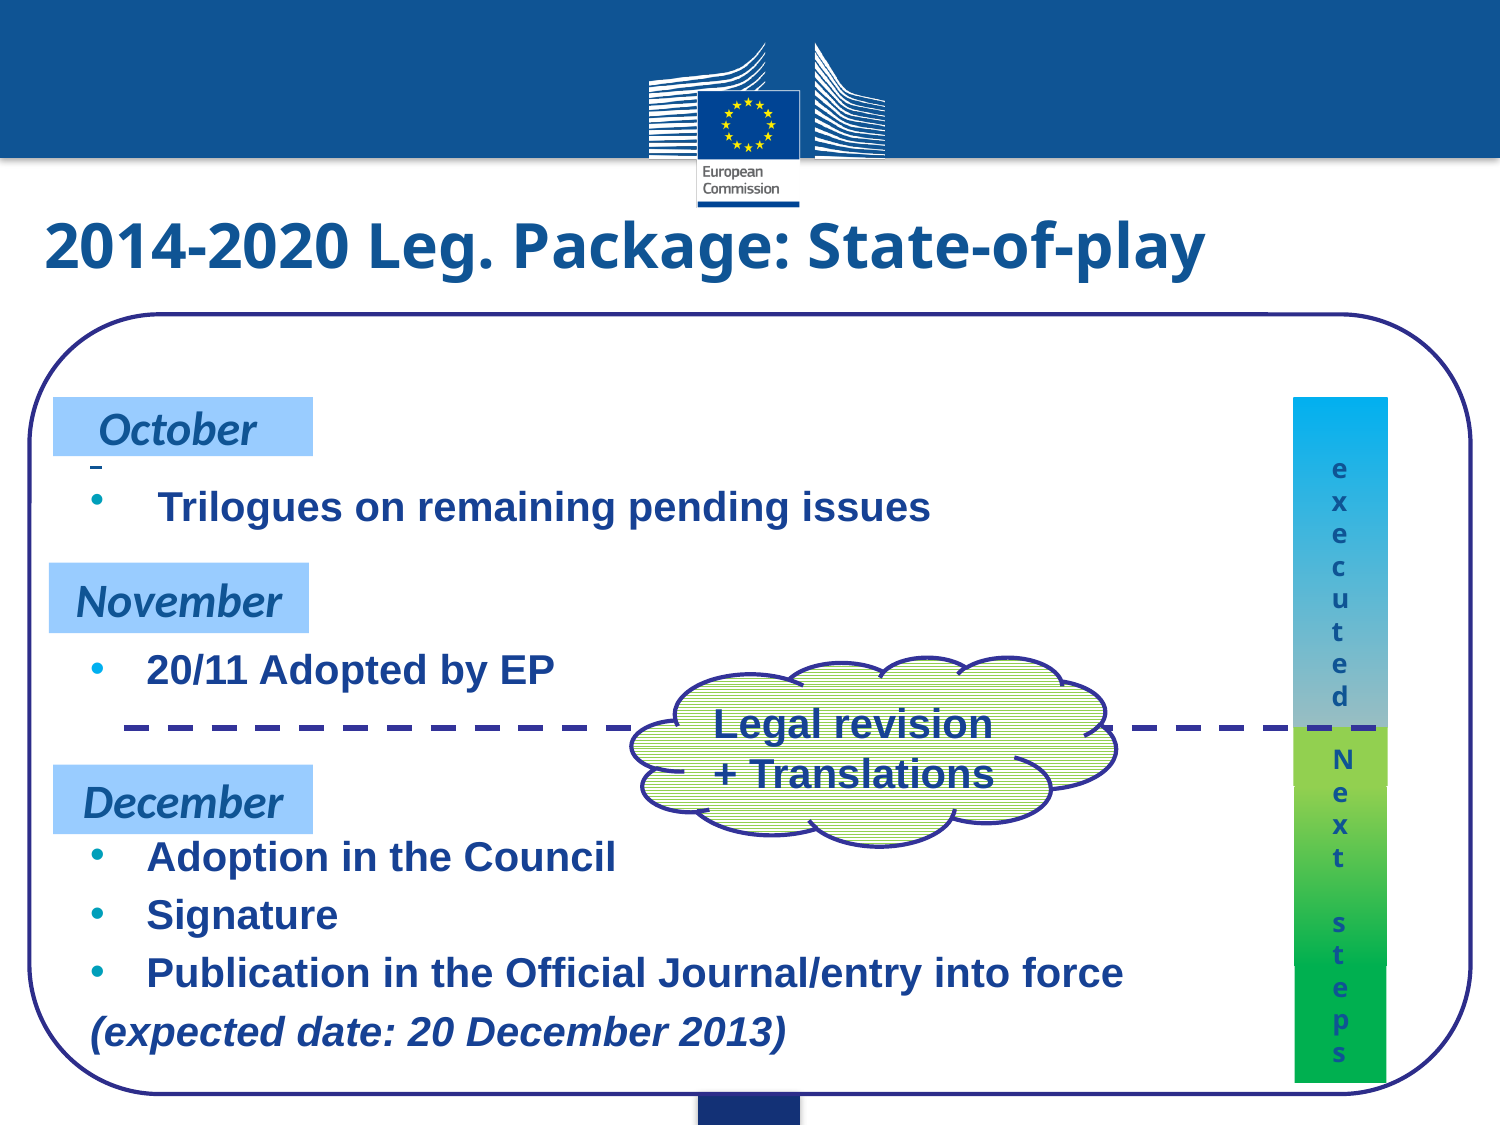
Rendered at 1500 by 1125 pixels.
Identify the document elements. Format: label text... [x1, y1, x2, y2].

text_box [27, 312, 1473, 1097]
title 2014-2020 Leg. Package: State-of-play [29, 160, 1440, 327]
picture [649, 42, 885, 160]
